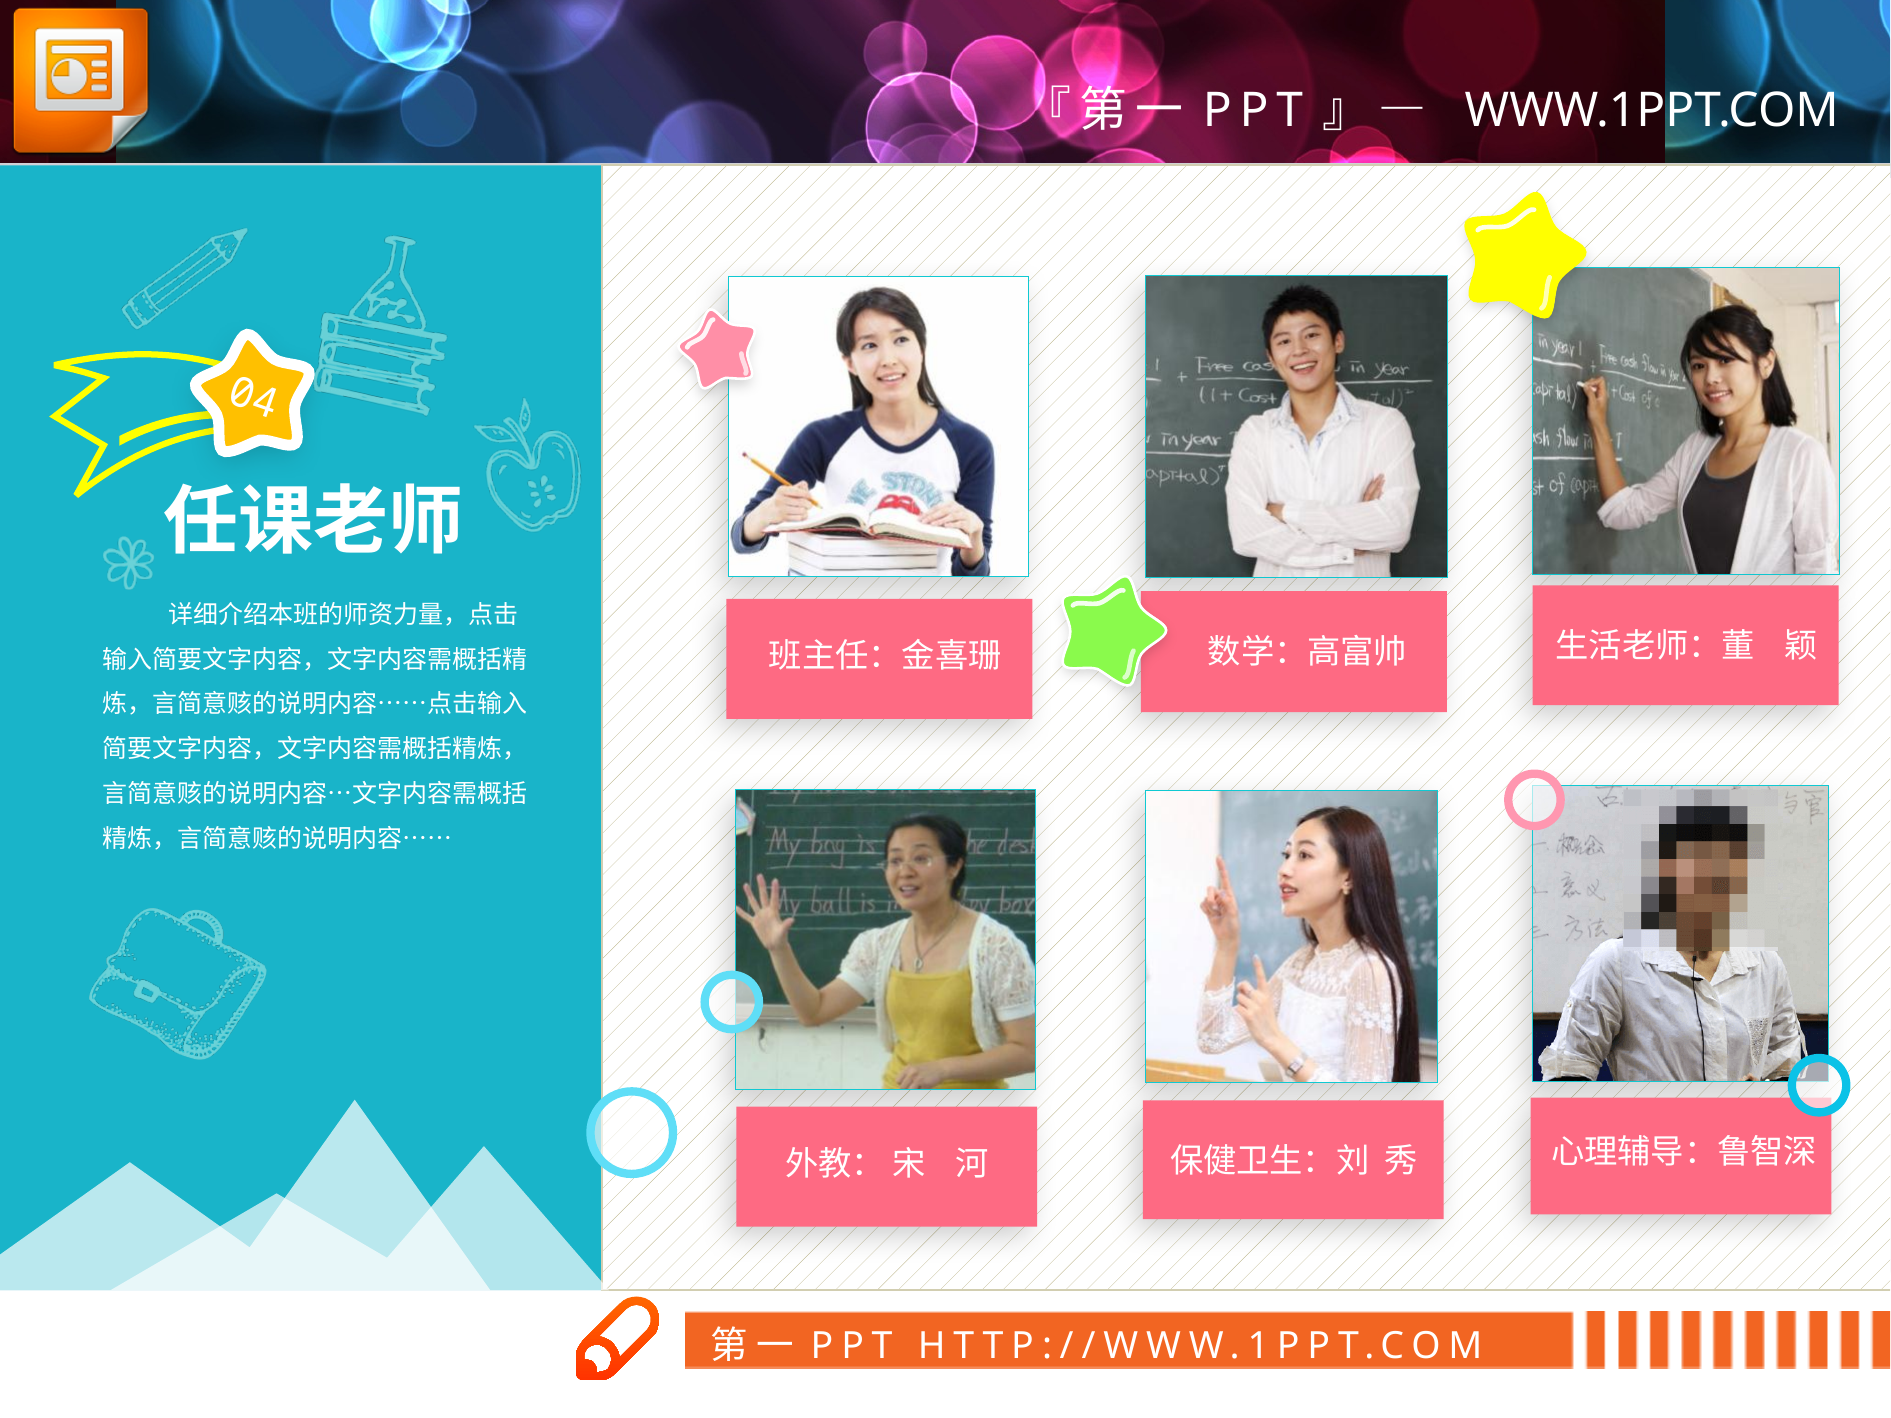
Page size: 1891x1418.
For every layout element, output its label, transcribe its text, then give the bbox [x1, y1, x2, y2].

picture [96, 532, 158, 595]
text_box [220, 1193, 284, 1246]
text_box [1532, 585, 1841, 706]
picture [468, 385, 592, 542]
text_box [1508, 773, 1555, 825]
picture [80, 902, 273, 1066]
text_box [679, 307, 759, 385]
picture [734, 789, 1036, 1090]
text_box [1140, 590, 1448, 713]
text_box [1142, 1100, 1444, 1220]
text_box [0, 165, 601, 1279]
picture [1532, 267, 1840, 575]
picture [306, 214, 484, 430]
text_box [704, 975, 729, 1029]
picture [105, 195, 263, 313]
text_box [0, 1099, 491, 1291]
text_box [1530, 1097, 1835, 1215]
picture [1145, 275, 1448, 578]
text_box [60, 313, 306, 494]
text_box [431, 1146, 610, 1291]
picture [1145, 790, 1439, 1083]
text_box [726, 598, 1033, 720]
text_box 任课老师 [148, 465, 502, 571]
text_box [1461, 190, 1585, 312]
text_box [1056, 572, 1166, 680]
picture [0, 0, 1891, 165]
picture [728, 276, 1029, 578]
text_box 详细介绍本班的师资力量，点击输入简要文字内容，文字内容需概括精炼，言简意赅的说明内容……点击输入简要文字内容，文字内容需概括精炼，言简意赅的说明内容…文字内容需概括精炼，言简意赅的说明内容…… [87, 575, 543, 905]
text_box [1792, 1061, 1847, 1105]
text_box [736, 1106, 1038, 1227]
picture [685, 1311, 1891, 1369]
text_box [590, 1091, 674, 1174]
picture [1532, 785, 1829, 1082]
text_box [601, 165, 1891, 1291]
